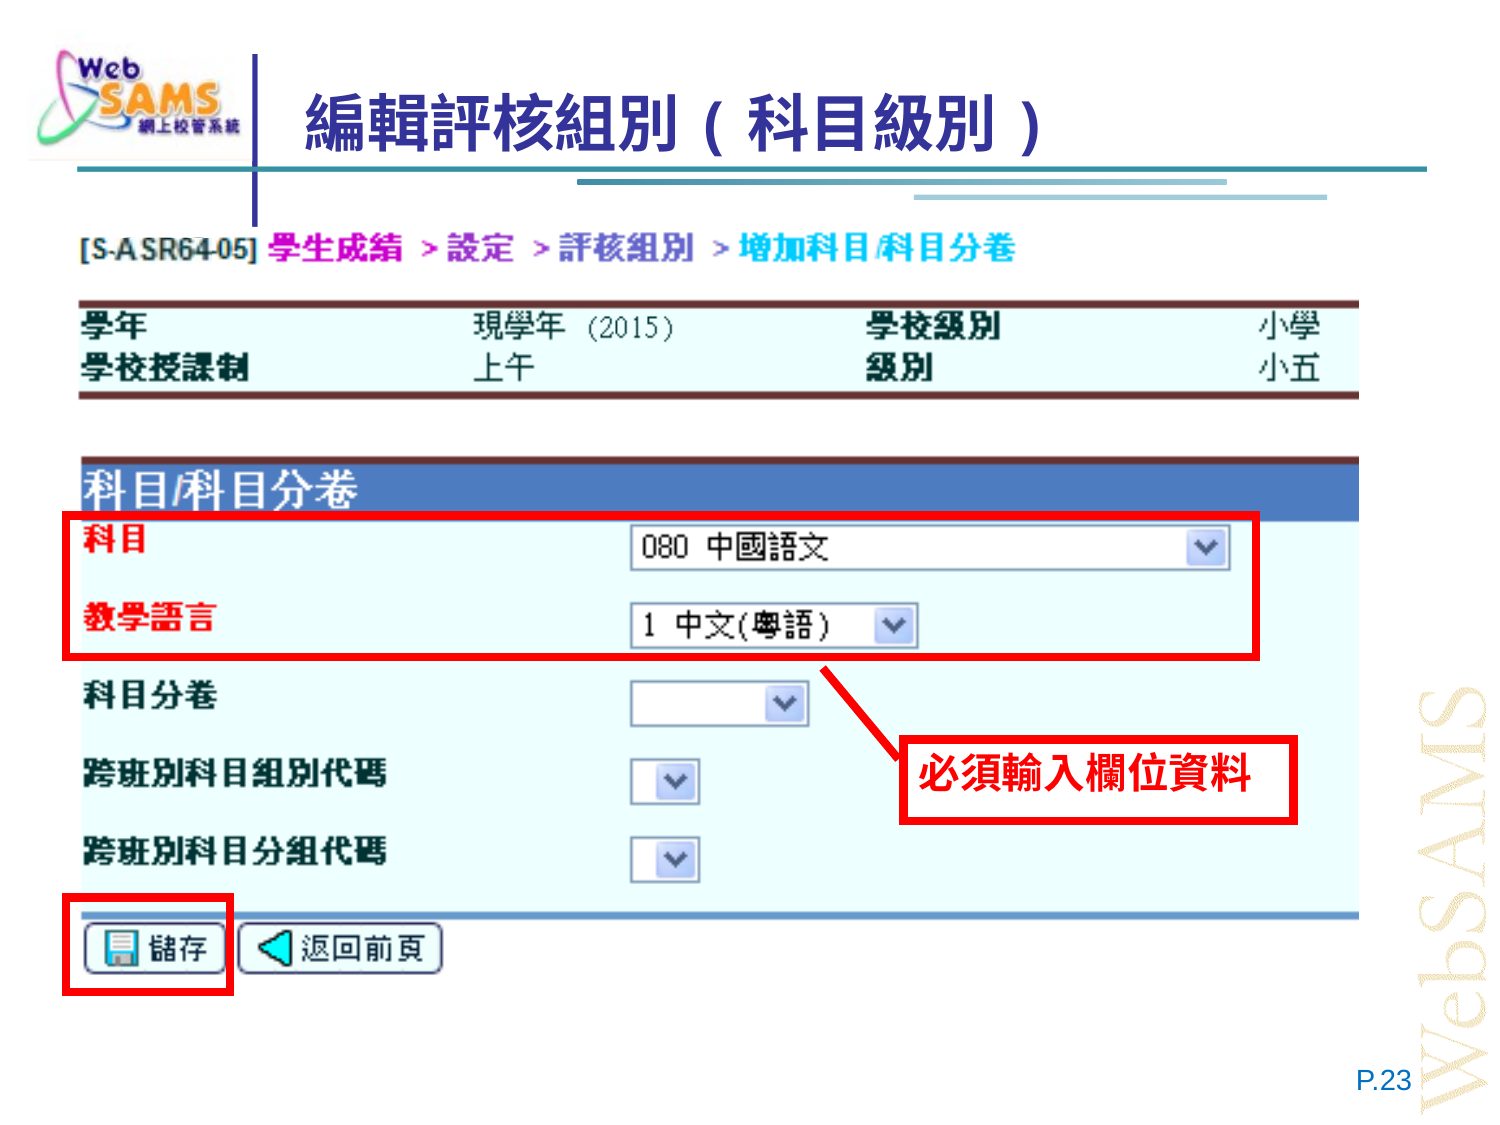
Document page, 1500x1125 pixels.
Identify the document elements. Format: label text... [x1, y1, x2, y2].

title 編輯評核組別(科目級別) [289, 41, 1465, 167]
picture [27, 29, 253, 161]
picture [1393, 679, 1500, 1117]
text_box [64, 231, 1359, 988]
slide_number P.23 [1114, 1028, 1428, 1105]
